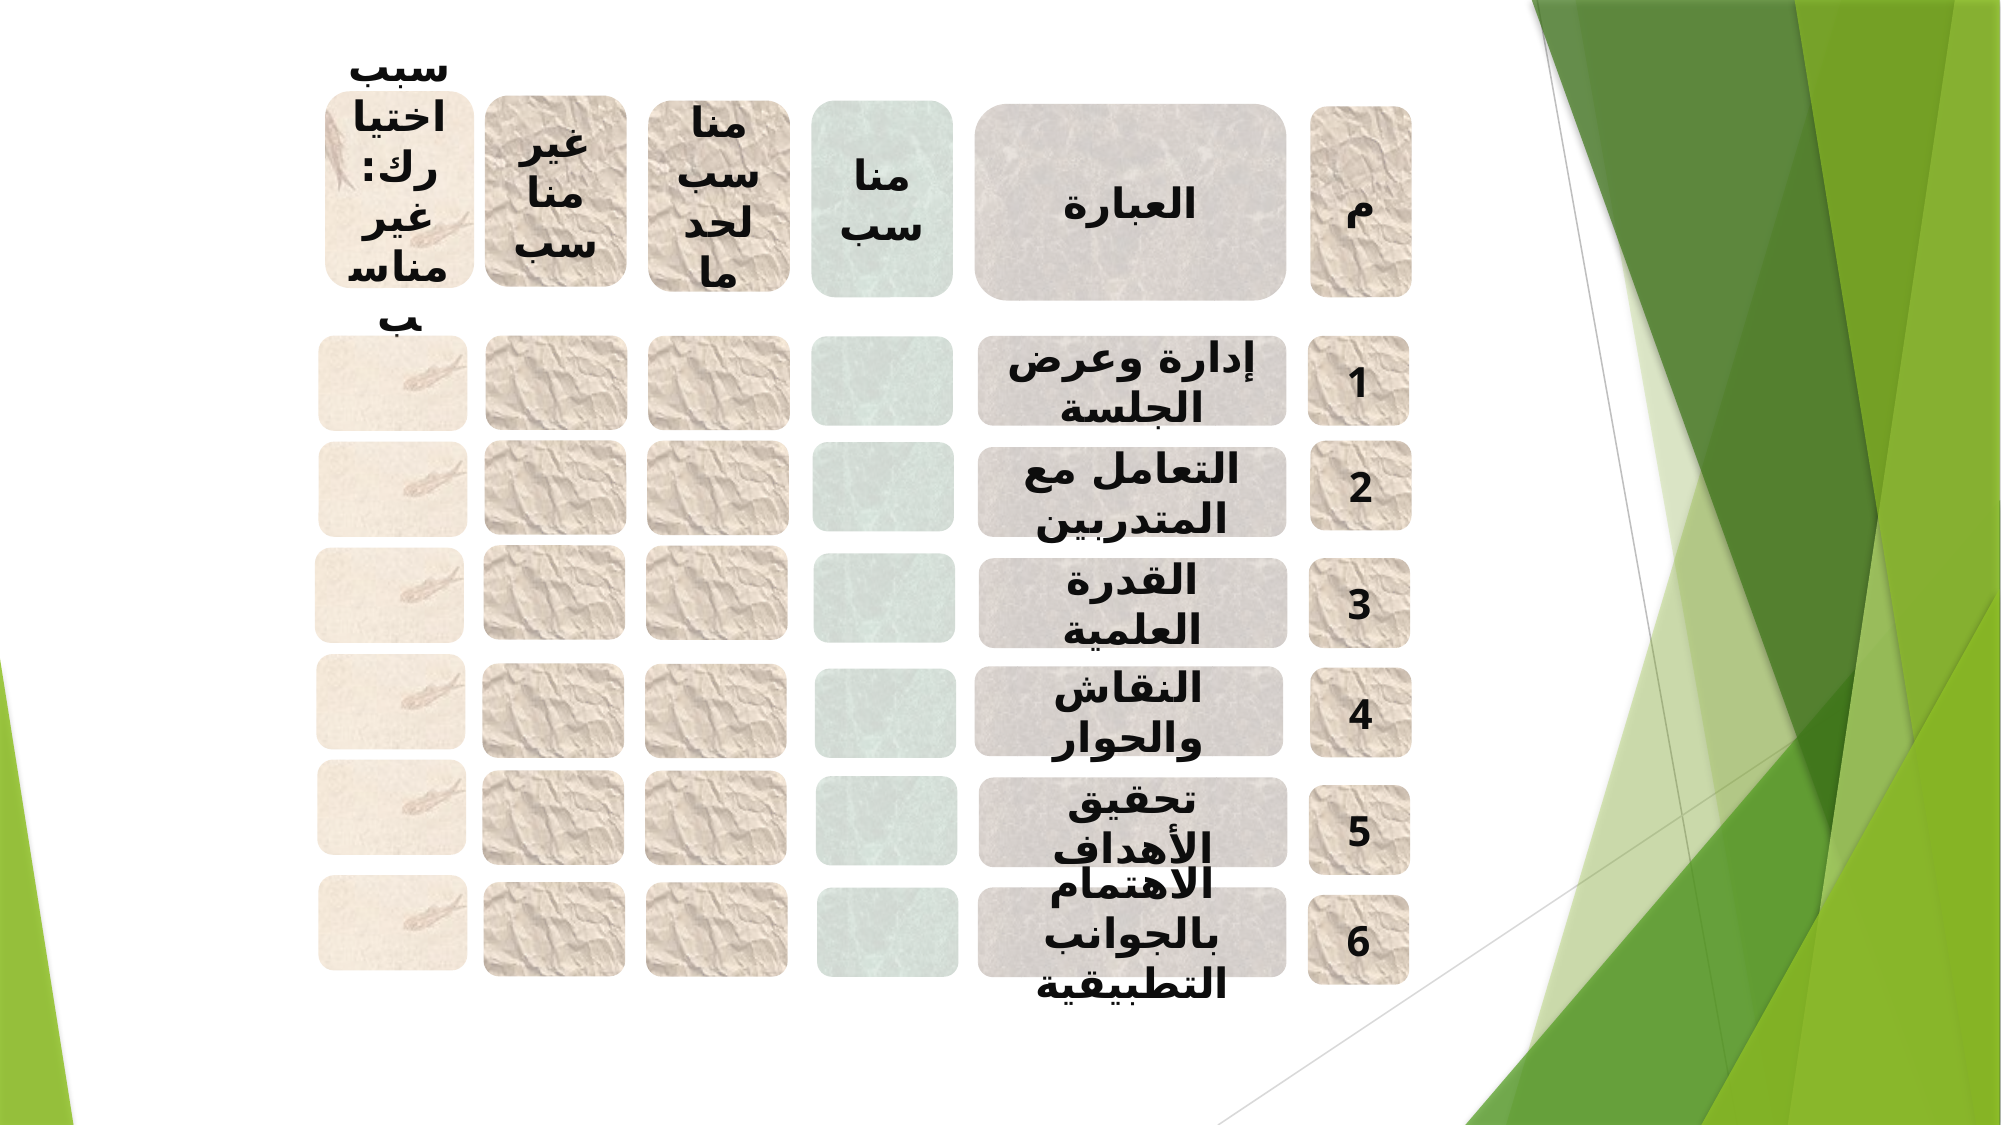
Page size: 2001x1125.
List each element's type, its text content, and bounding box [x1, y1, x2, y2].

text_box [813, 666, 958, 760]
text_box [643, 662, 789, 760]
text_box [644, 880, 790, 979]
text_box 4 [1308, 665, 1414, 759]
text_box [314, 652, 467, 751]
text_box [316, 873, 469, 973]
text_box سبب اختيارك: غير مناسب [323, 89, 476, 290]
text_box القدرة العلمية [977, 556, 1289, 650]
text_box 3 [1307, 556, 1412, 650]
text_box العبارة [973, 102, 1289, 303]
text_box 6 [1306, 893, 1411, 987]
text_box م [1308, 104, 1414, 299]
text_box [814, 774, 959, 868]
text_box [483, 438, 628, 537]
text_box [480, 768, 626, 867]
text_box [644, 543, 790, 642]
text_box [316, 333, 469, 433]
text_box إدارة وعرض الجلسة [976, 334, 1289, 428]
text_box [313, 546, 466, 645]
text_box مناسب [809, 98, 955, 299]
text_box [643, 769, 789, 867]
text_box التعامل مع المتدربين [976, 445, 1289, 539]
text_box 2 [1308, 439, 1414, 533]
text_box النقاش والحوار [973, 664, 1285, 758]
text_box [645, 439, 791, 537]
text_box مناسب لحد ما [646, 98, 792, 294]
text_box غير مناسب [483, 93, 629, 289]
text_box تحقيق الأهداف [977, 775, 1289, 869]
text_box [481, 880, 627, 978]
text_box 1 [1306, 334, 1411, 428]
text_box [646, 334, 792, 432]
text_box [480, 661, 626, 760]
text_box [809, 334, 955, 428]
text_box الاهتمام بالجوانب التطبيقية [976, 885, 1289, 979]
text_box [812, 551, 957, 645]
text_box [484, 333, 629, 432]
text_box [316, 439, 470, 539]
text_box [810, 440, 956, 533]
text_box [815, 885, 961, 979]
text_box 5 [1307, 783, 1412, 877]
text_box [315, 757, 468, 857]
text_box [481, 543, 627, 642]
